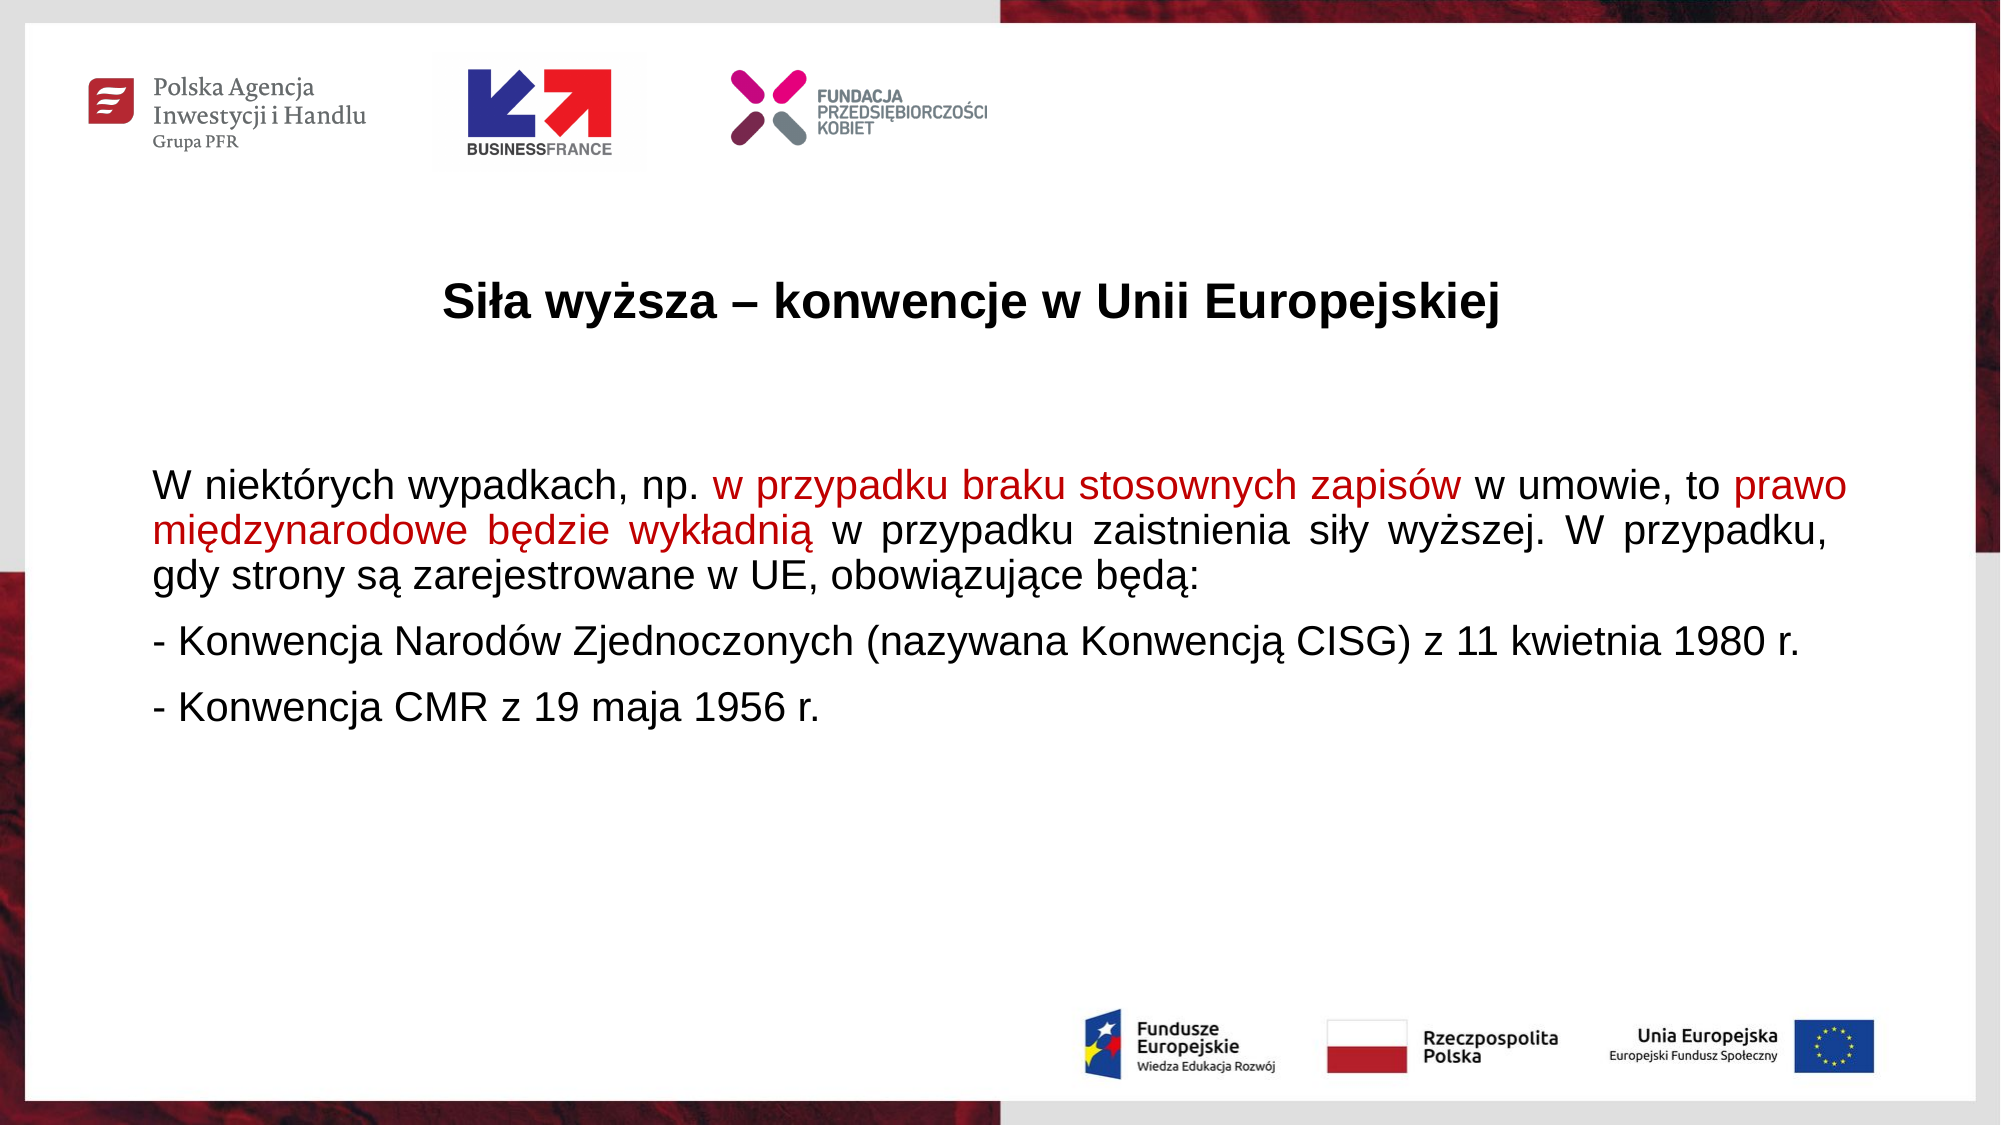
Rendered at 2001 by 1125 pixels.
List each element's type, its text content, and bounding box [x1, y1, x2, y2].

list W niektórych wypadkach, np. w przypadku braku stosownych zapisów w umowie, to prawo międzynarodowe będzie wykładnią w przypadku zaistnienia siły wyższej. W przypadku, gdy strony są zarejestrowane w UE, obowiązujące będą: - Konwencja Narodów Zjednoczonych (nazywana Konwencją CISG) z 11 kwietnia 1980 r. - Konwencja CMR z 19 maja 1956 r. [137, 455, 1863, 1125]
title Siła wyższa – konwencje w Unii Europejskiej [82, 193, 1863, 412]
picture [0, 0, 2001, 1125]
